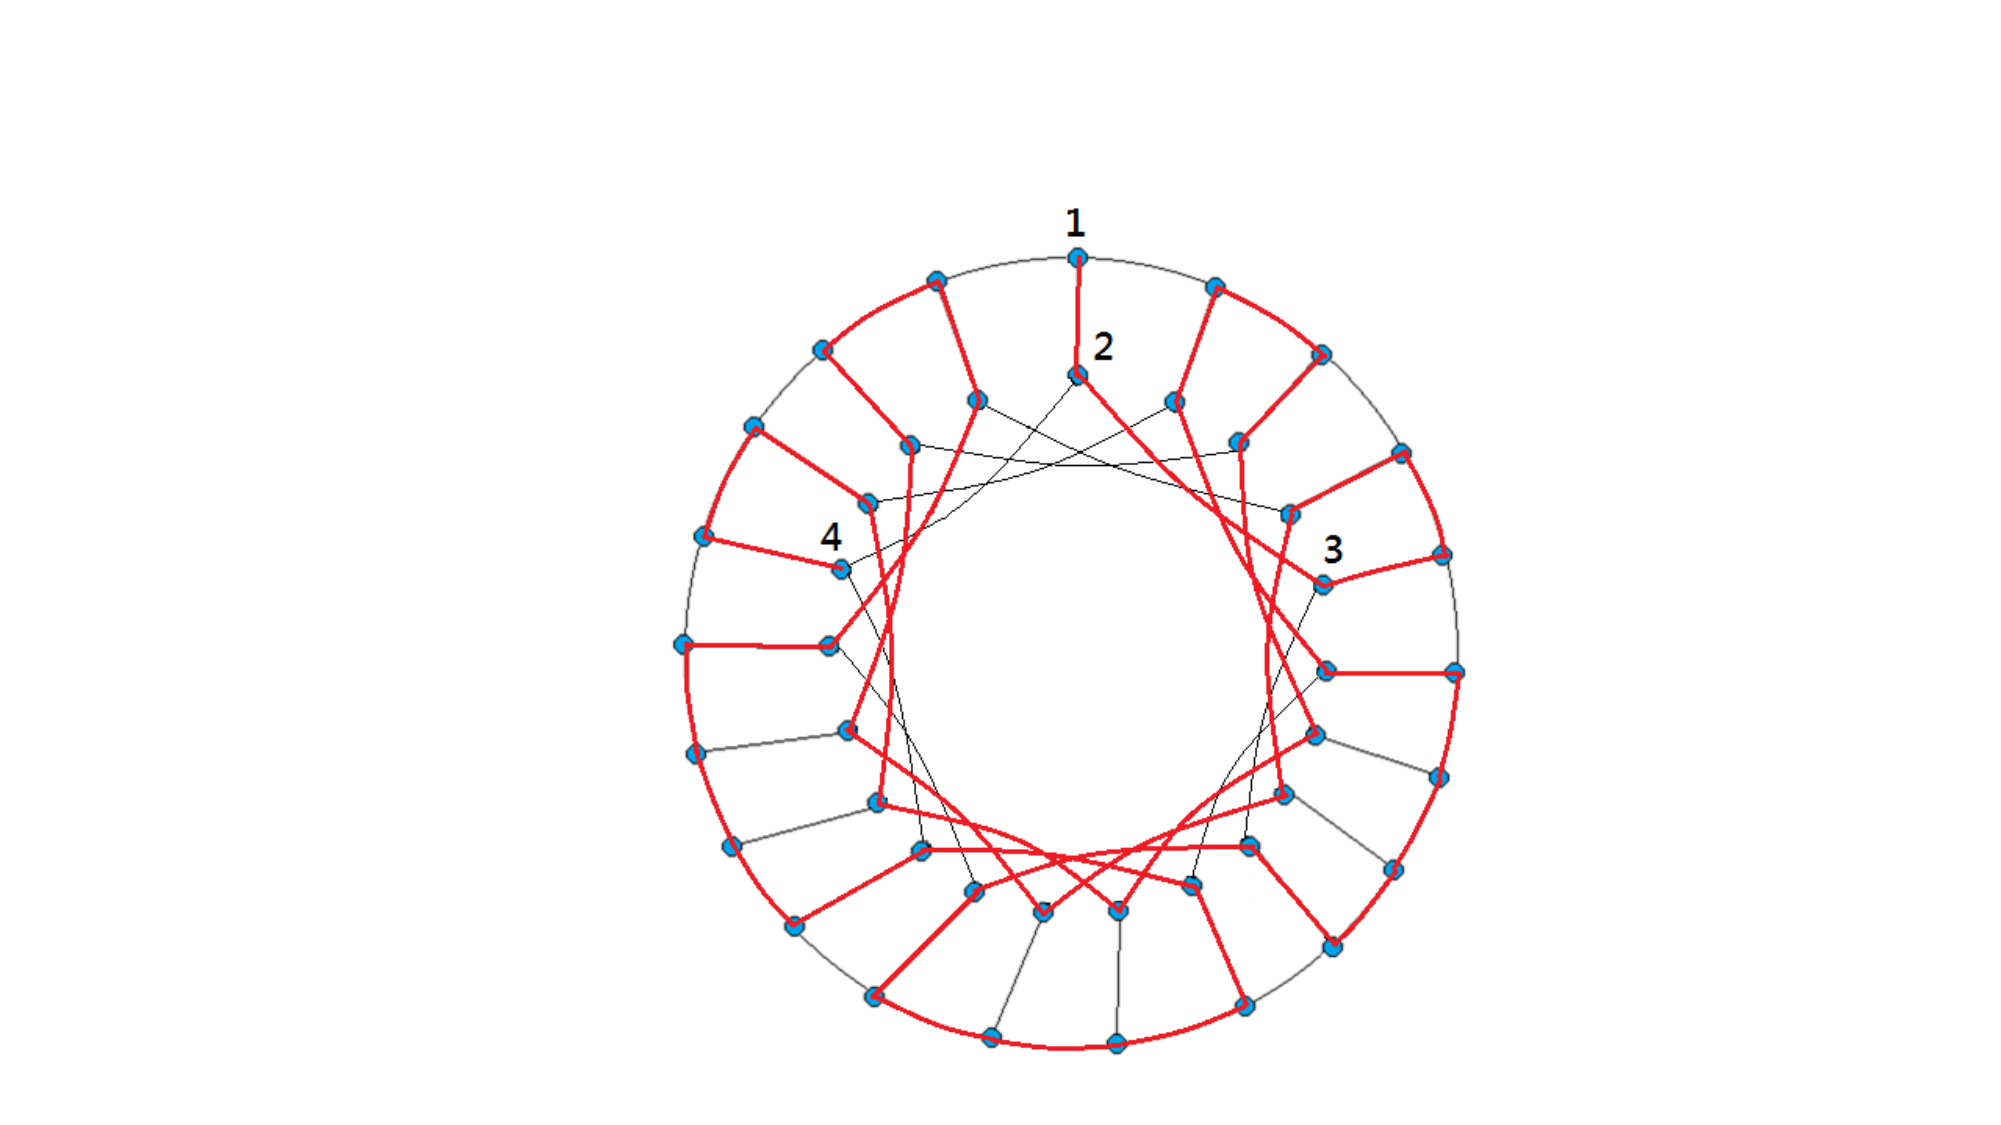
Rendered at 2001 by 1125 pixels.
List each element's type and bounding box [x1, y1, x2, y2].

picture [669, 204, 1473, 1059]
